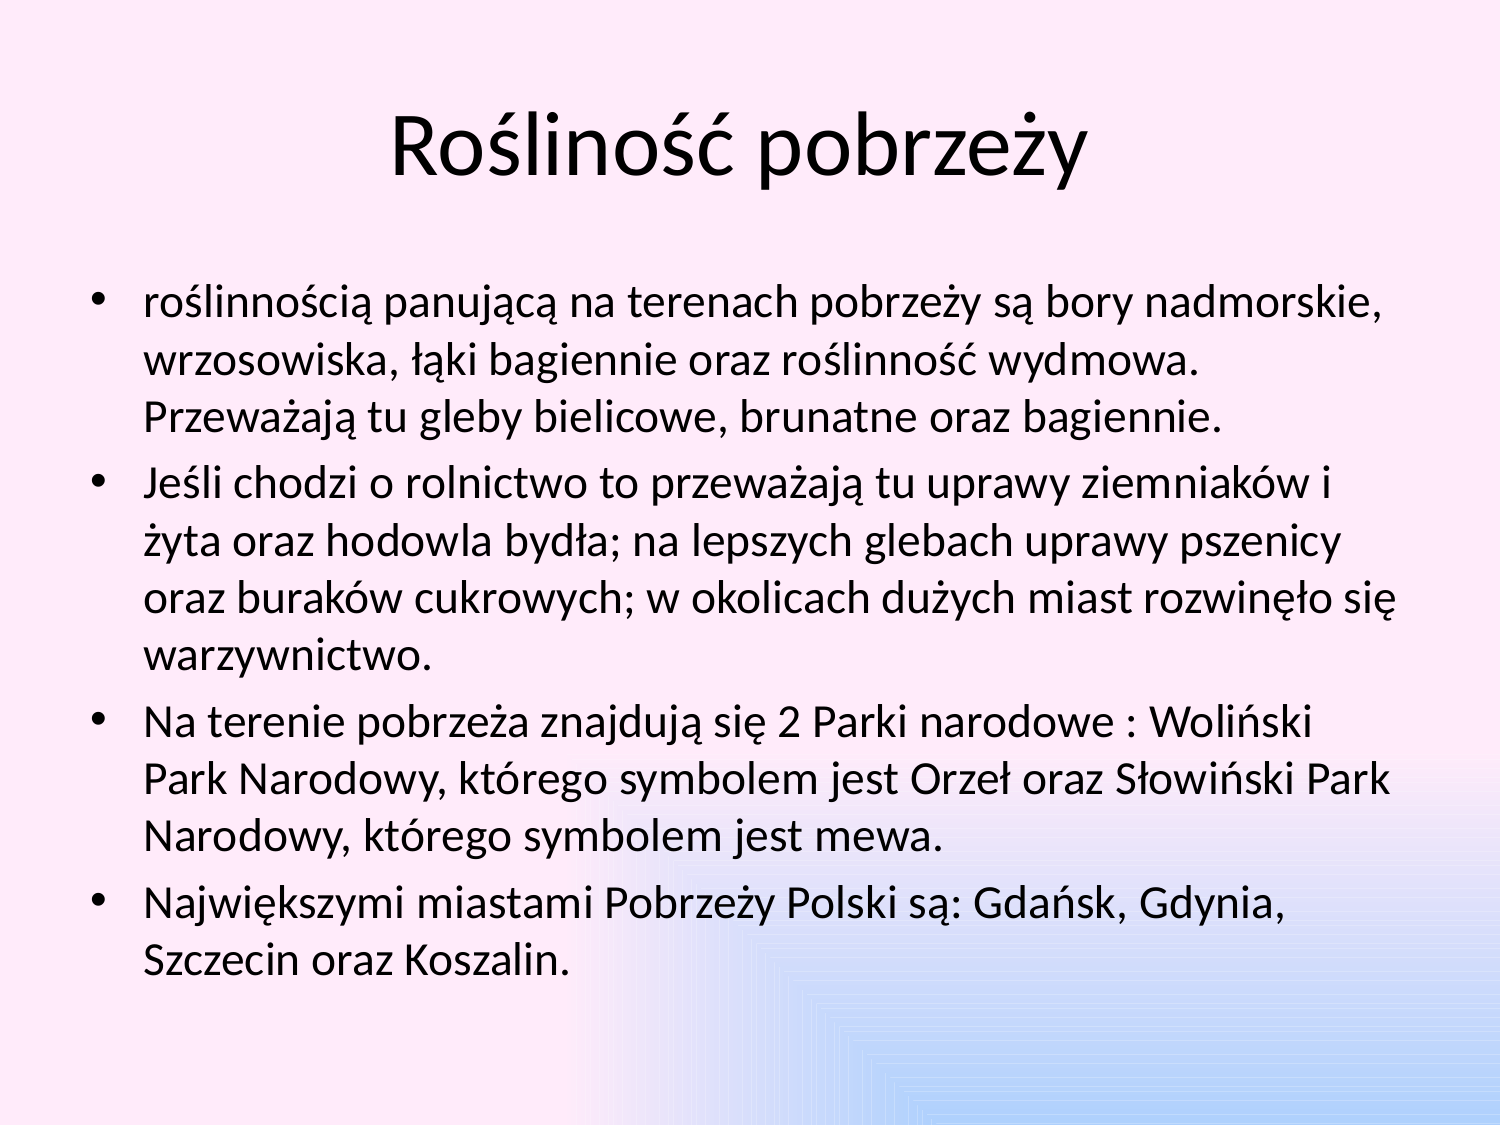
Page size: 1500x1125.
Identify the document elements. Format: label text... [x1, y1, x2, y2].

list roślinnością panującą na terenach pobrzeży są bory nadmorskie, wrzosowiska, łąki bagiennie oraz roślinność wydmowa. Przeważają tu gleby bielicowe, brunatne oraz bagiennie. Jeśli chodzi o rolnictwo to przeważają tu uprawy ziemniaków i żyta oraz hodowla bydła; na lepszych glebach uprawy pszenicy oraz buraków cukrowych; w okolicach dużych miast rozwinęło się warzywnictwo. Na terenie pobrzeża znajdują się 2 Parki narodowe : Woliński Park Narodowy, którego symbolem jest Orzeł oraz Słowiński Park Narodowy, którego symbolem jest mewa. Największymi miastami Pobrzeży Polski są: Gdańsk, Gdynia, Szczecin oraz Koszalin. [75, 262, 1425, 1005]
title Rośliność pobrzeży [75, 45, 1425, 233]
